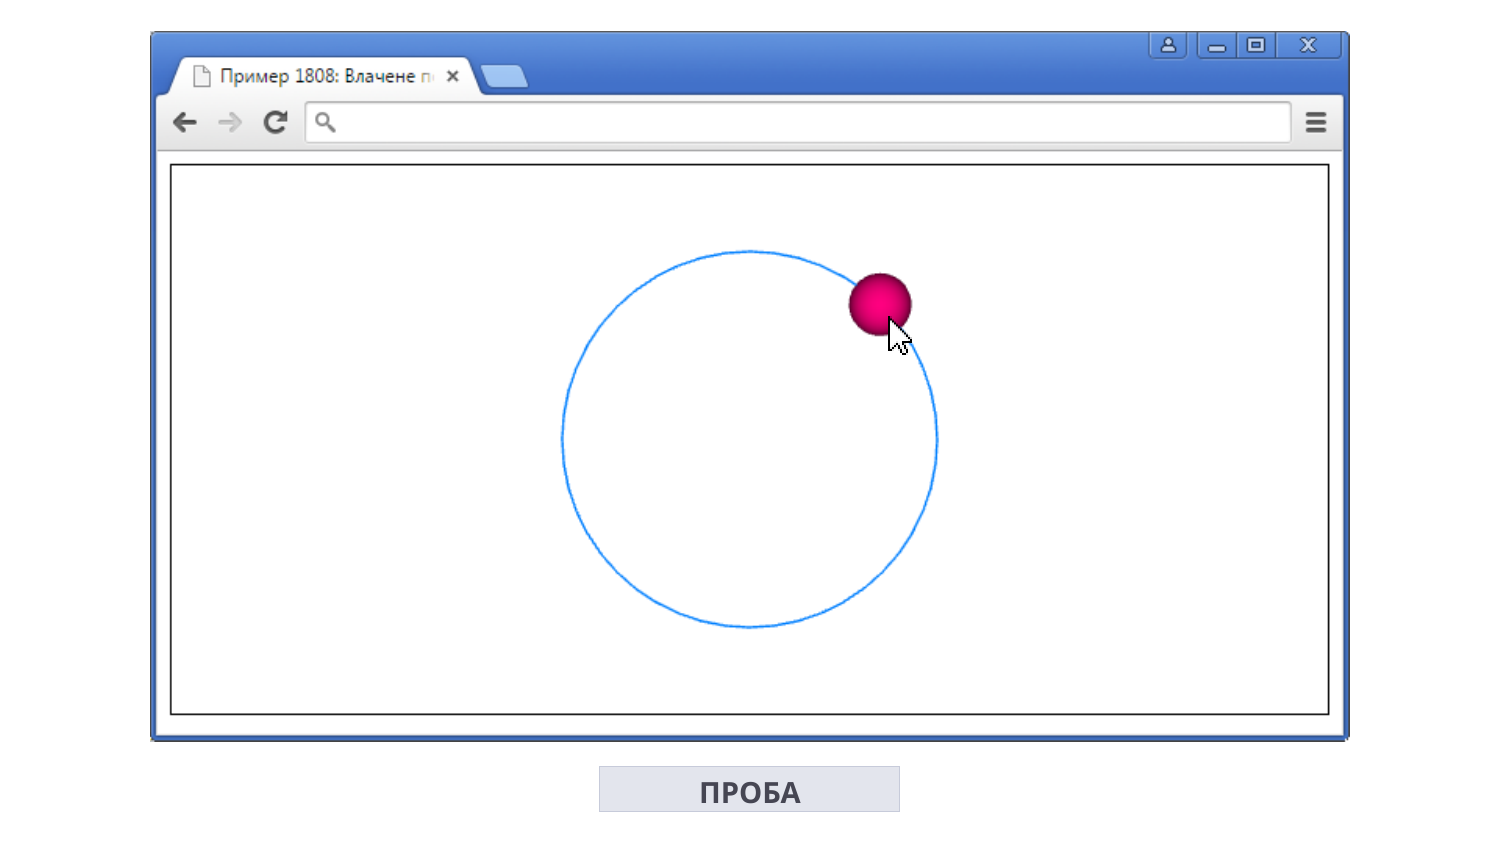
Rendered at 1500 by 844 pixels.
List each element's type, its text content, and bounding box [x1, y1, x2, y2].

text_box ПРОБА [599, 766, 900, 812]
picture [149, 31, 1351, 742]
